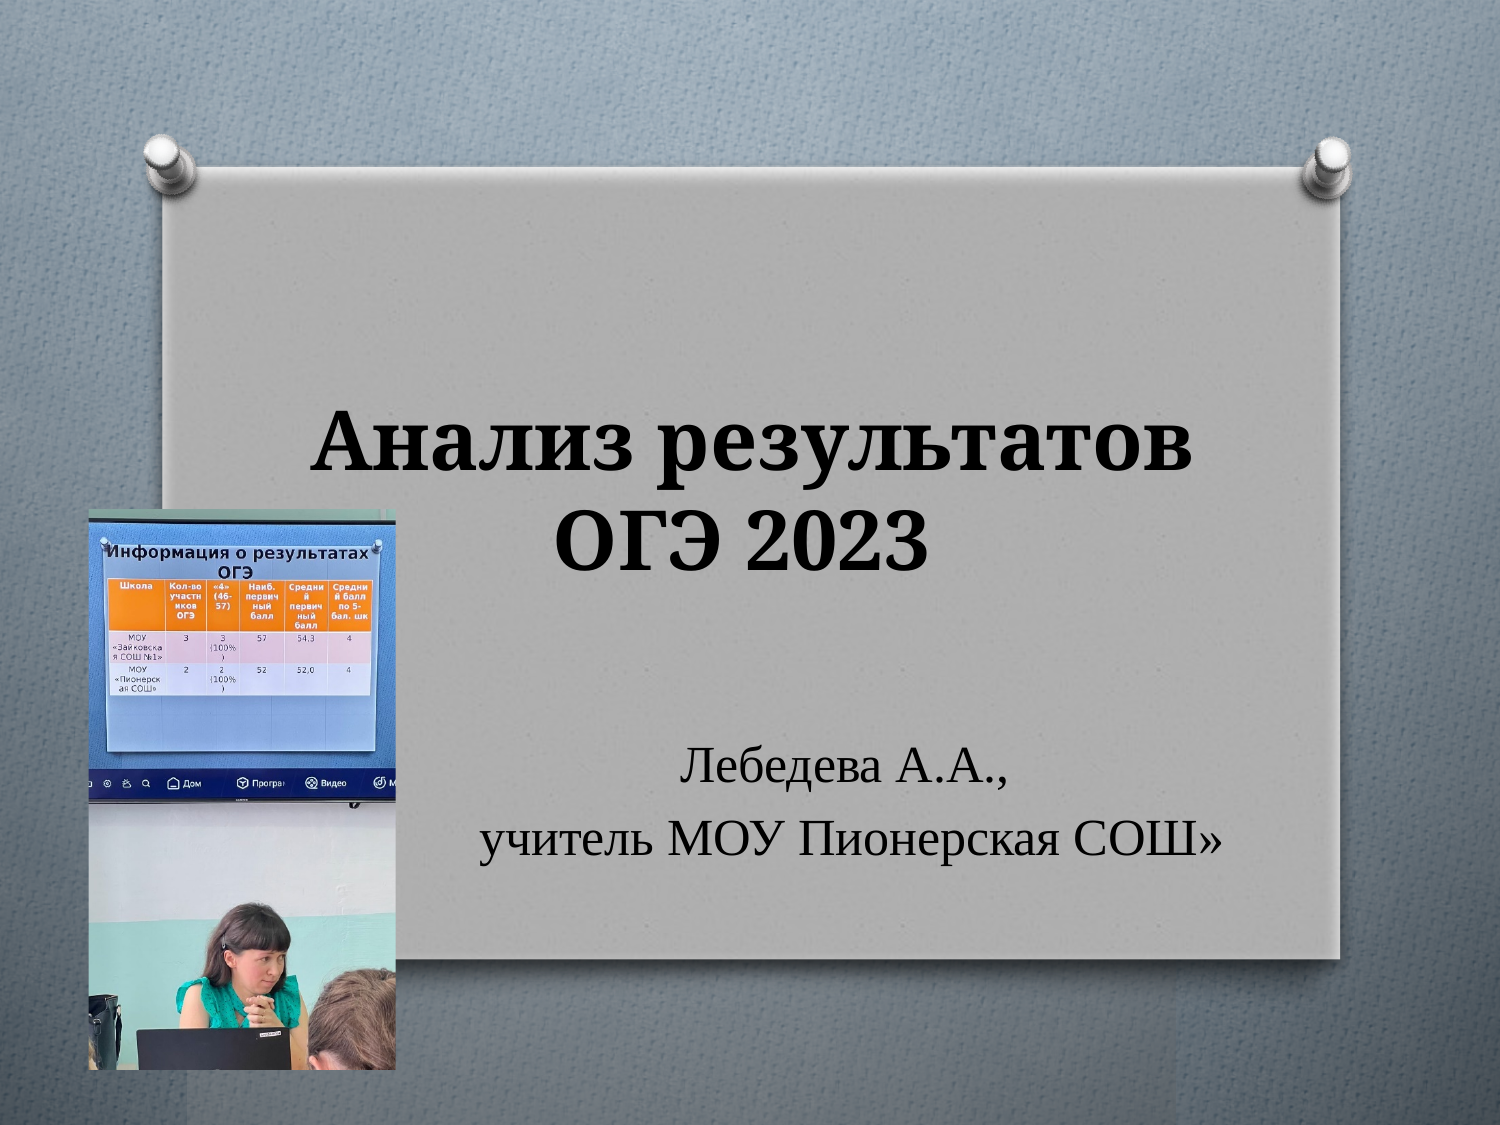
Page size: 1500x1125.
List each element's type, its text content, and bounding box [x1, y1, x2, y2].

picture [1274, 109, 1396, 230]
picture [112, 100, 235, 224]
text_box Лебедева А.А., учитель МОУ Пионерская СОШ» [434, 723, 1270, 874]
picture [88, 509, 396, 1071]
title Анализ результатов ОГЭ 2023 [283, 294, 1223, 595]
